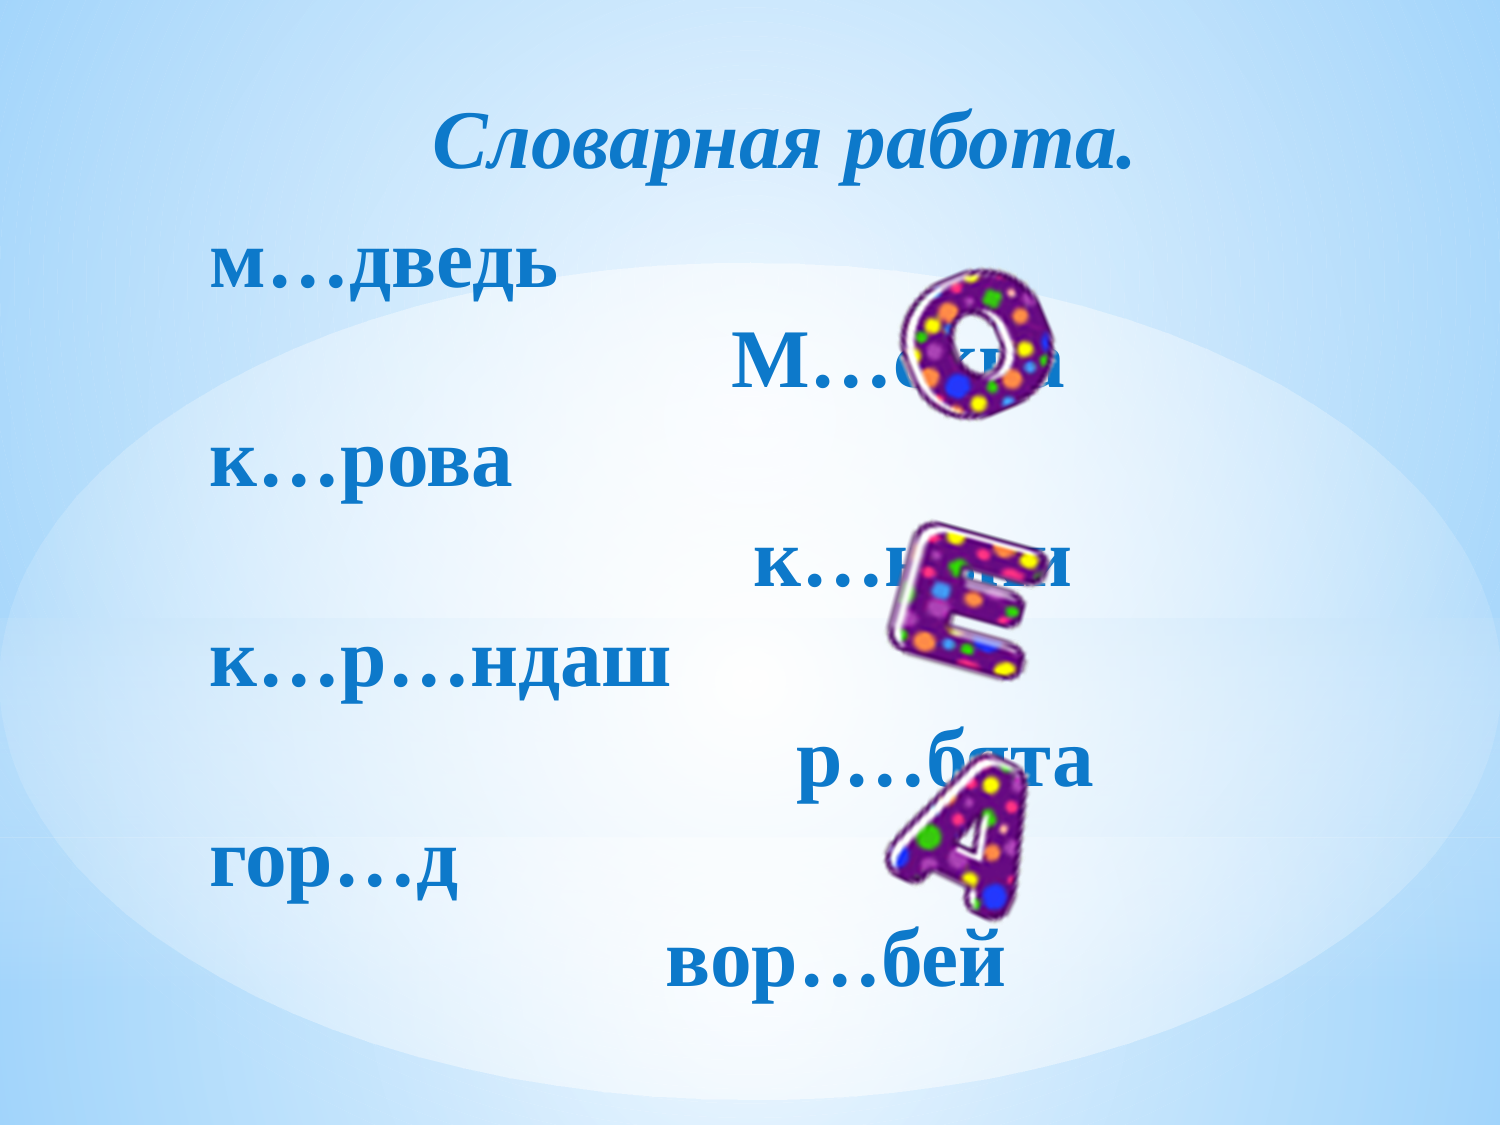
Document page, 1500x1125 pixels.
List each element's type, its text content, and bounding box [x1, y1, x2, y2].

text_box м…дведь М…сква к…рова к…ньки к…р…ндаш р…бята гор…д вор…бей [194, 196, 1317, 1111]
picture [859, 224, 1094, 455]
picture [847, 486, 1094, 947]
text_box Словарная работа. [289, 78, 1282, 193]
